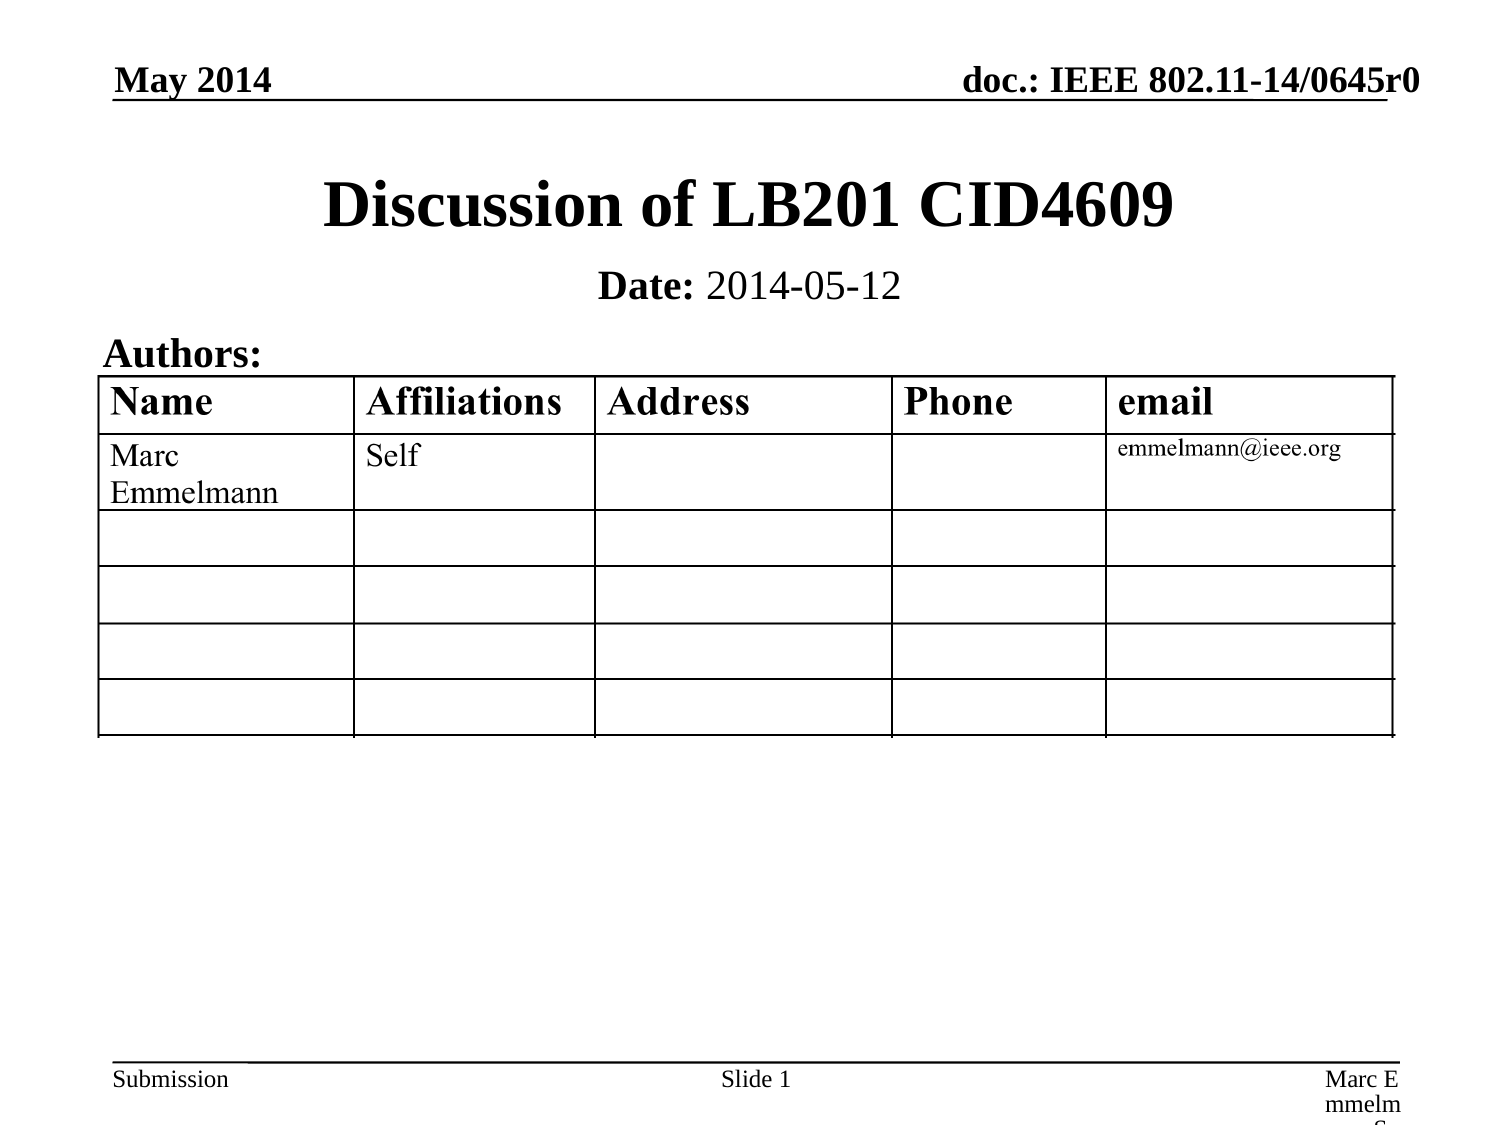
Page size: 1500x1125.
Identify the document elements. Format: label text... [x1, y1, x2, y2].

title Discussion of LB201 CID4609 [112, 112, 1388, 249]
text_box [83, 375, 1422, 783]
text_box Authors: [87, 318, 325, 373]
slide_number Slide 1 [712, 1061, 800, 1093]
footer Marc Emmelmann, Self [1324, 1061, 1402, 1093]
list Date: 2014-05-12 [112, 249, 1388, 313]
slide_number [114, 54, 290, 101]
